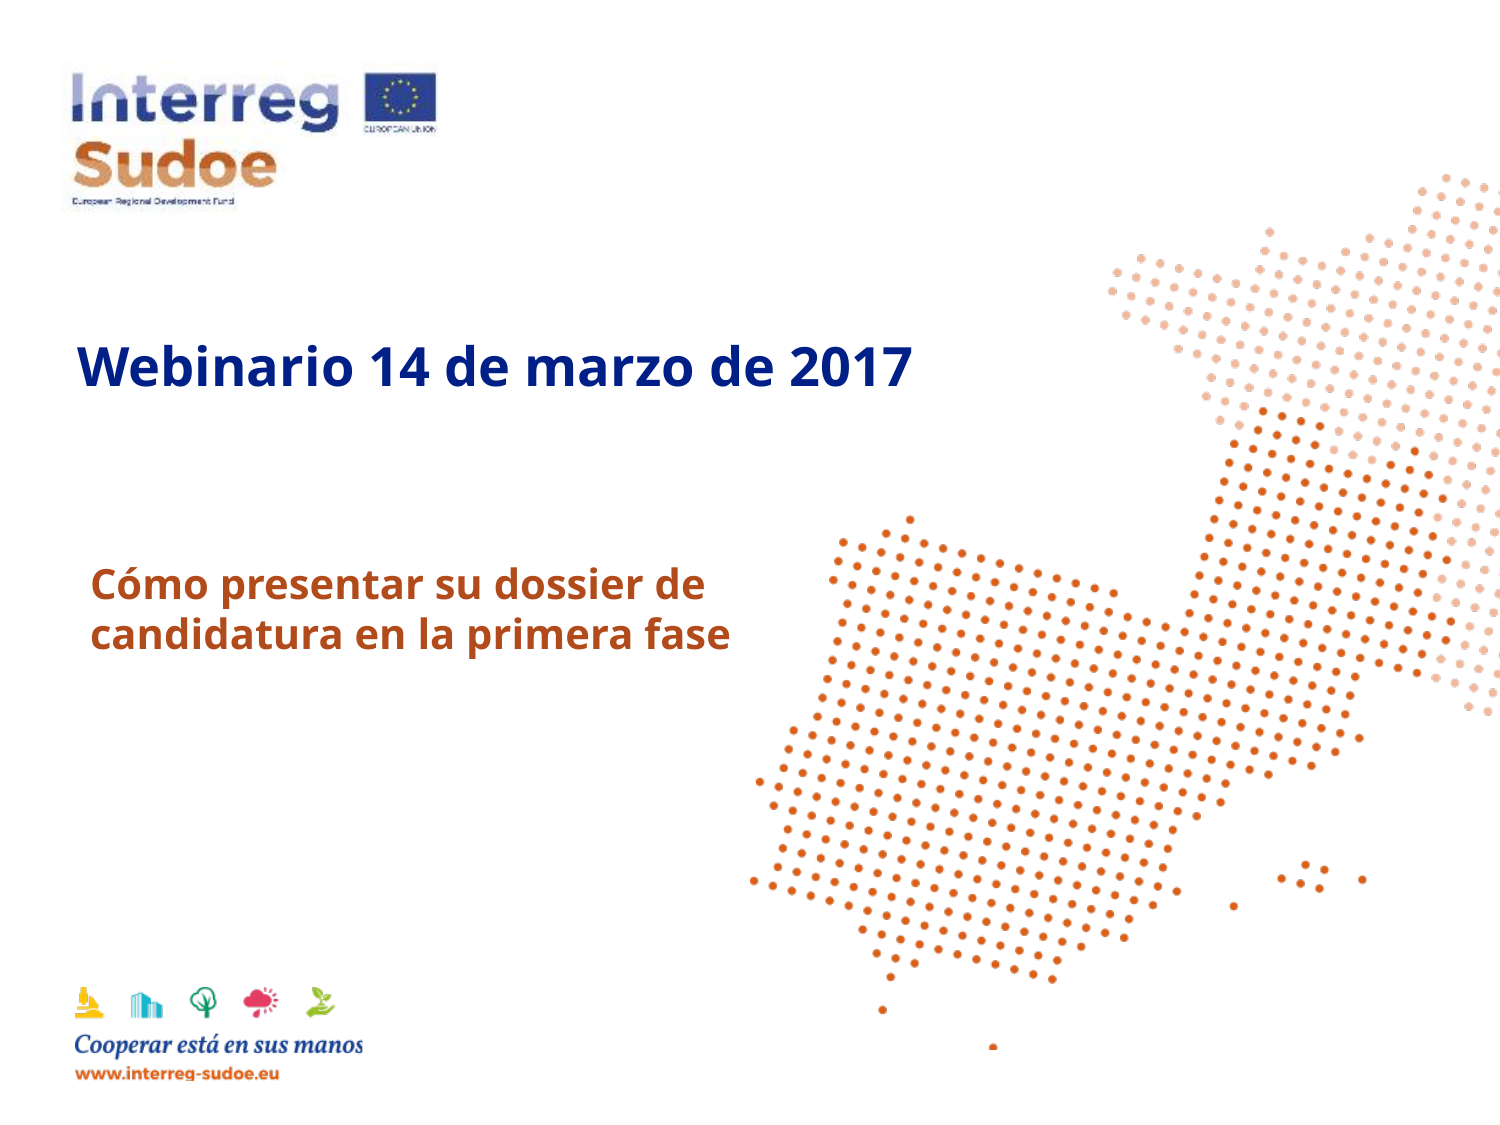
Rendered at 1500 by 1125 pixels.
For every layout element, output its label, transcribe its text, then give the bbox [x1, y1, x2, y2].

title Webinario 14 de marzo de 2017 [62, 324, 975, 567]
picture [37, 37, 472, 239]
subtitle Cómo presentar su dossier de candidatura en la primera fase [75, 549, 858, 713]
